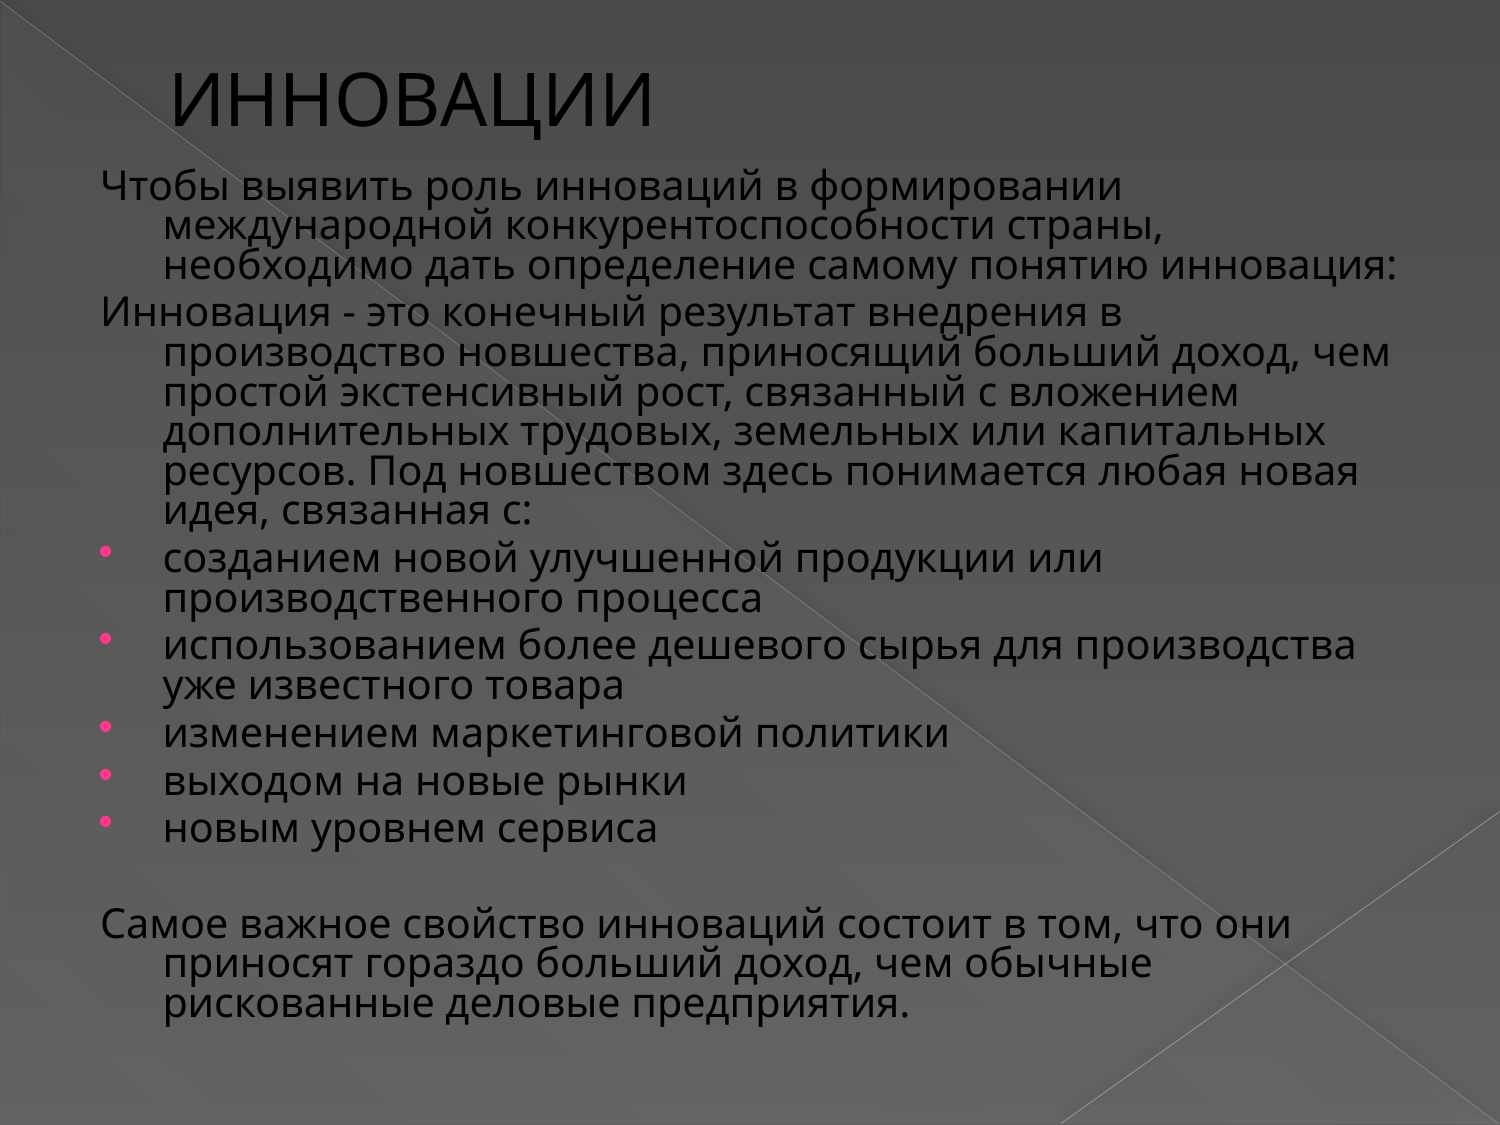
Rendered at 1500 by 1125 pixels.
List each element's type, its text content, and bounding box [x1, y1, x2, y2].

list Чтобы выявить роль инноваций в формировании международной конкурентоспособности страны, необходимо дать определение самому понятию инновация: Инновация - это конечный результат внедрения в производство новшества, приносящий больший доход, чем простой экстенсивный рост, связанный с вложением дополнительных трудовых, земельных или капитальных ресурсов. Под новшеством здесь понимается любая новая идея, связанная с: созданием новой улучшенной продукции или производственного процесса использованием более дешевого сырья для производства уже известного товара изменением маркетинговой политики выходом на новые рынки новым уровнем сервиса Самое важное свойство инноваций состоит в том, что они приносят гораздо больший доход, чем обычные рискованные деловые предприятия. [75, 160, 1425, 1071]
title ИННОВАЦИИ [75, 45, 1425, 149]
